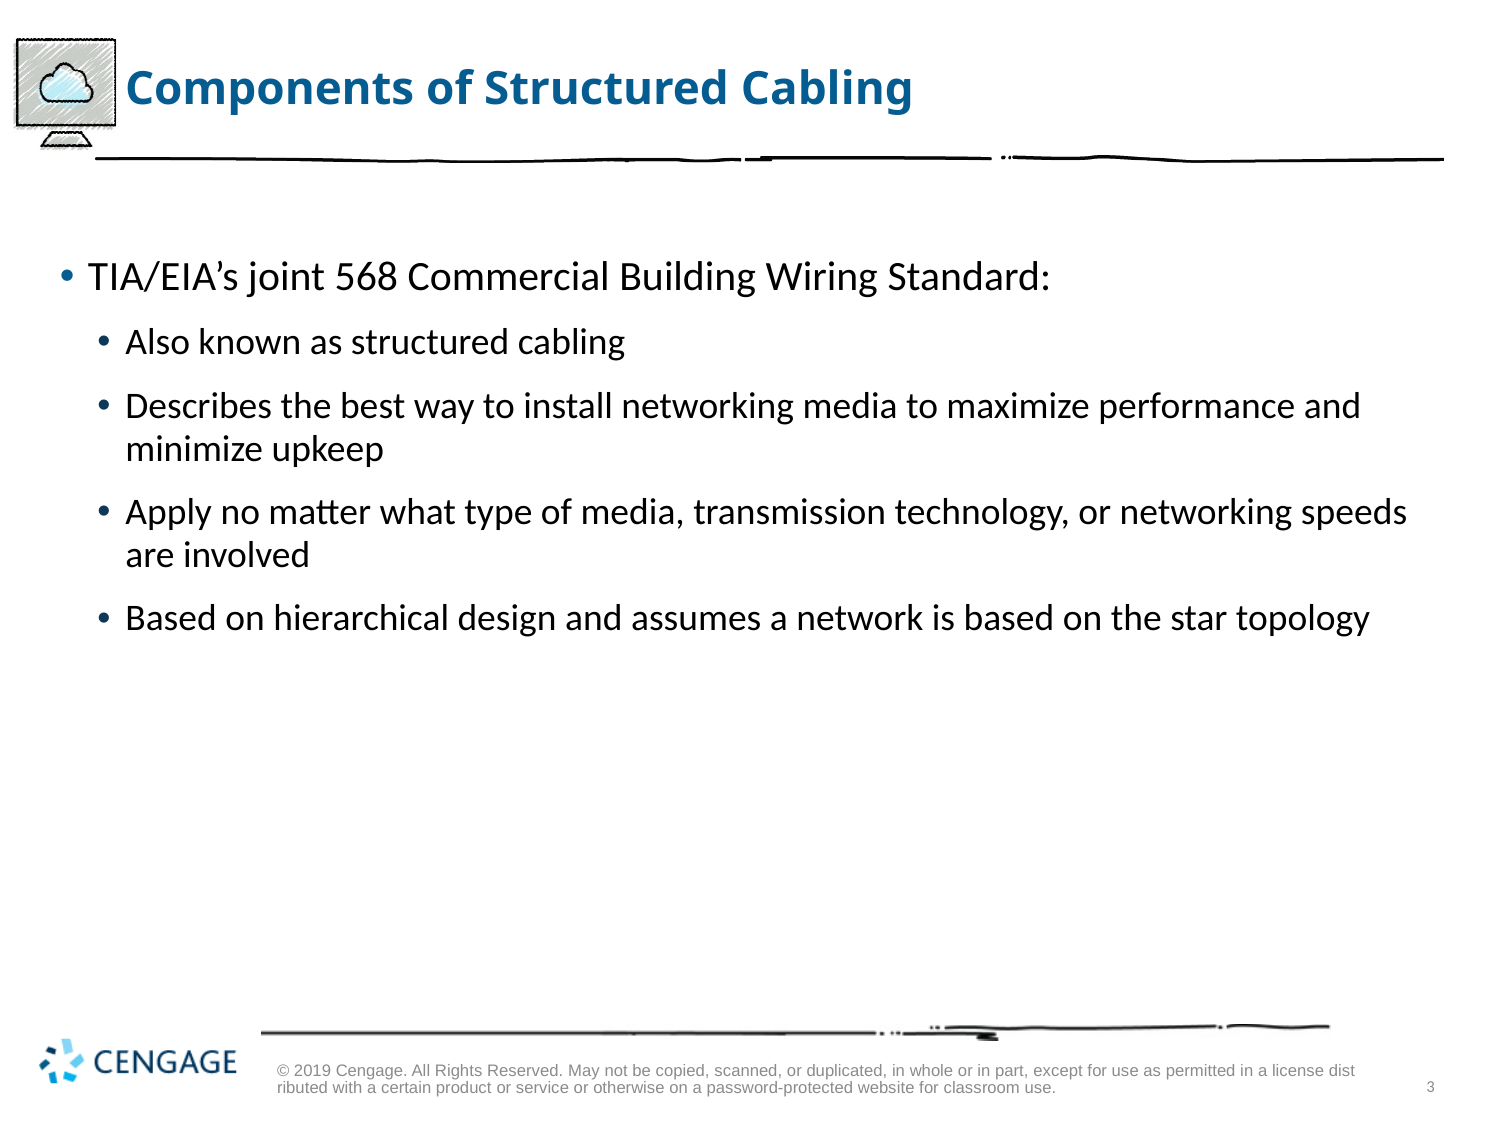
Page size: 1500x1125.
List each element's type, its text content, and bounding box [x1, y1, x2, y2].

title Components of Structured Cabling [125, 66, 1442, 116]
list T I A/E I A’s joint 568 Commercial Building Wiring Standard: Also known as structured cabling Describes the best way to install networking media to maximize performance and minimize upkeep Apply no matter what type of media, transmission technology, or networking speeds are involved Based on hierarchical design and assumes a network is based on the star topology [59, 252, 1441, 644]
picture [95, 155, 1444, 163]
picture [19, 1025, 249, 1096]
footer © 2019 Cengage. All Rights Reserved. May not be copied, scanned, or duplicated, in whole or in part, except for use as permitted in a license distributed with a certain product or service or otherwise on a password-protected website for classroom use. [262, 1050, 1375, 1091]
picture [13, 36, 117, 151]
picture [261, 1024, 1331, 1041]
